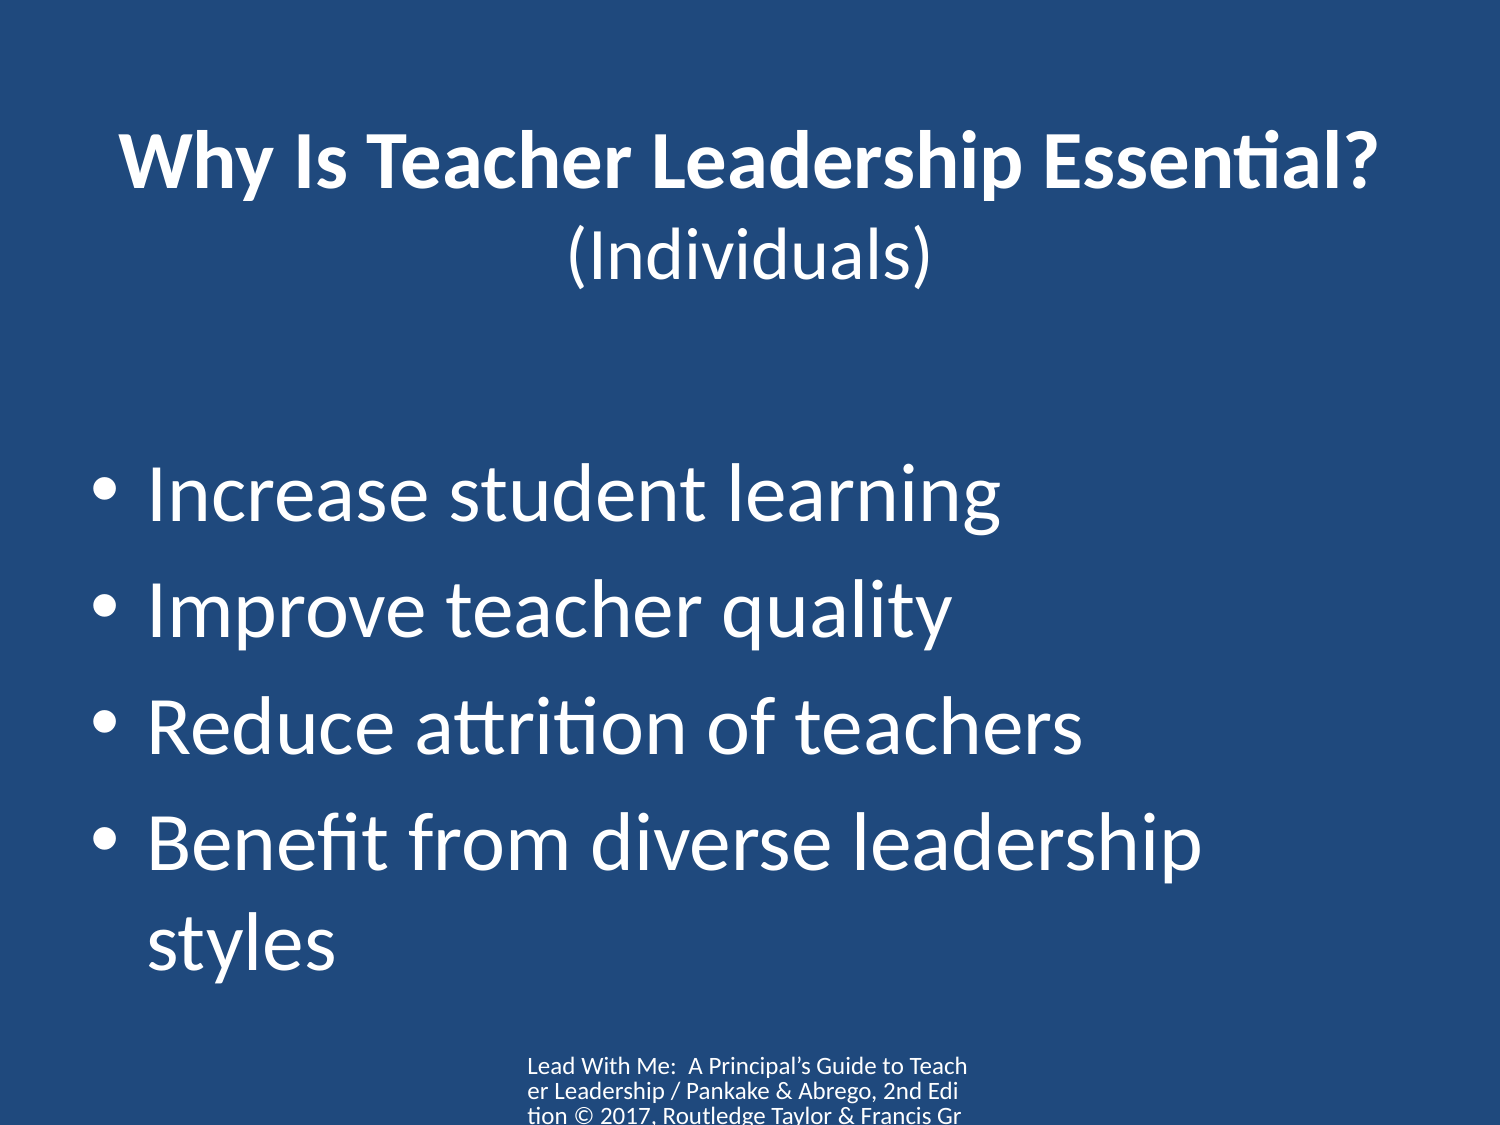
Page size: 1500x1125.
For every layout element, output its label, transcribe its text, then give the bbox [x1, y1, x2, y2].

footer Lead With Me: A Principal’s Guide to Teacher Leadership / Pankake & Abrego, 2nd Edition © 2017, Routledge Taylor & Francis Group [512, 1034, 988, 1095]
title Why Is Teacher Leadership Essential? (Individuals) [75, 75, 1425, 327]
list Increase student learning Improve teacher quality Reduce attrition of teachers Benefit from diverse leadership styles [75, 430, 1425, 1005]
